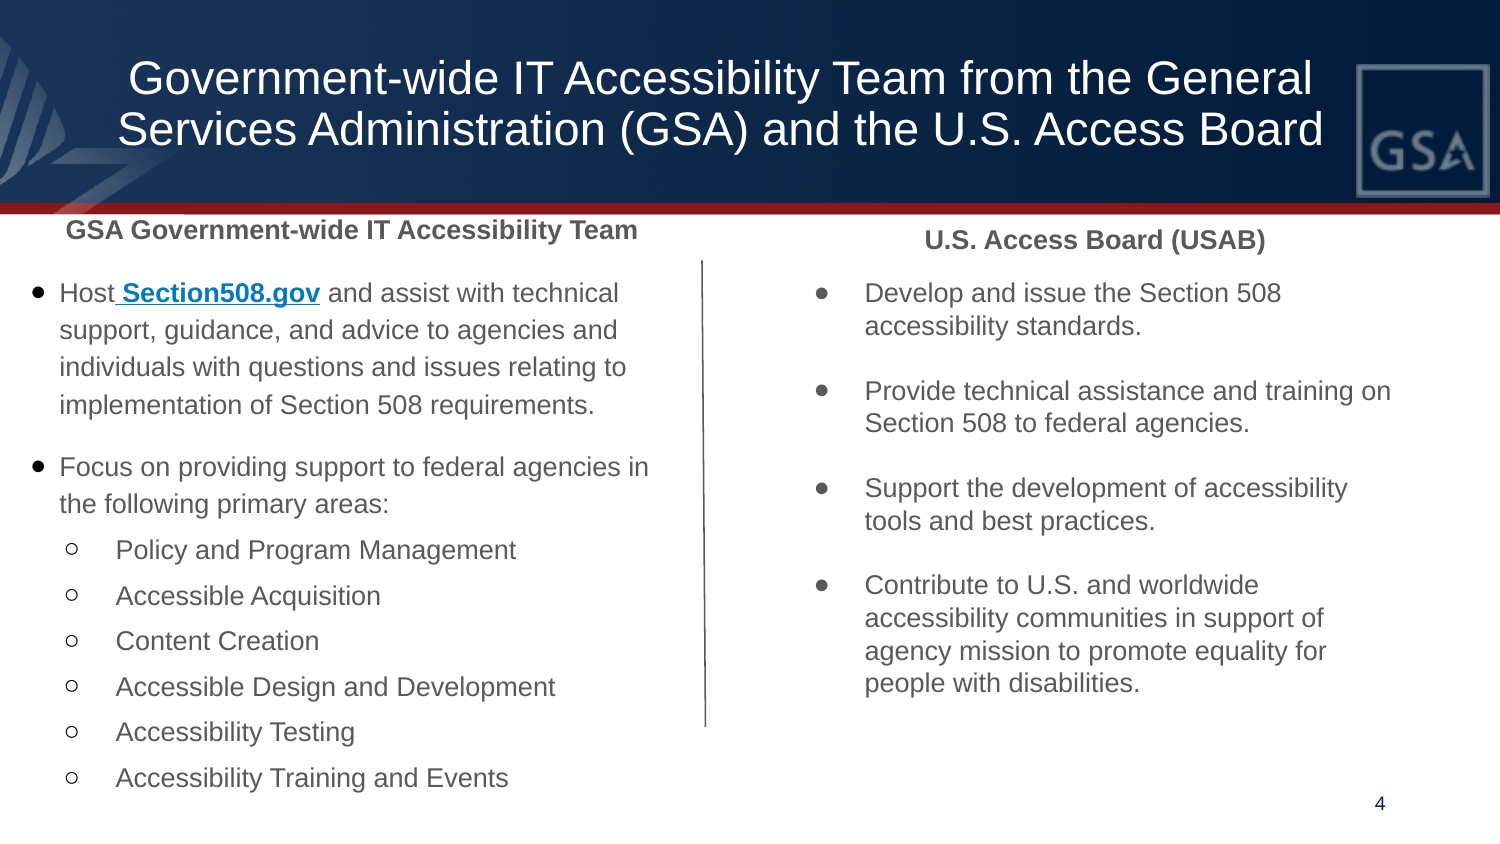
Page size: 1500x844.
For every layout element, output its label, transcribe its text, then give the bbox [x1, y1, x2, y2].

text_box U.S. Access Board (USAB)​ Develop and issue the Section 508 accessibility standards.​ Provide technical assistance and training on Section 508 to federal agencies.​ Support the development of accessibility tools and best practices.​ Contribute to U.S. and worldwide accessibility communities in support of agency mission to promote equality for people with disabilities. [774, 202, 1416, 713]
title Government-wide IT Accessibility Team from the General Services Administration (GSA) and the U.S. Access Board [103, 23, 1340, 187]
slide_number 4 [1059, 782, 1397, 827]
picture [0, 0, 1500, 844]
list GSA Government-wide IT Accessibility Team Host Section508.gov and assist with technical support, guidance, and advice to agencies and individuals with questions and issues relating to implementation of Section 508 requirements. Focus on providing support to federal agencies in the following primary areas: Policy and Program Management Accessible Acquisition Content Creation Accessible Design and Development Accessibility Testing Accessibility Training and Events [18, 202, 685, 806]
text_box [701, 260, 706, 728]
